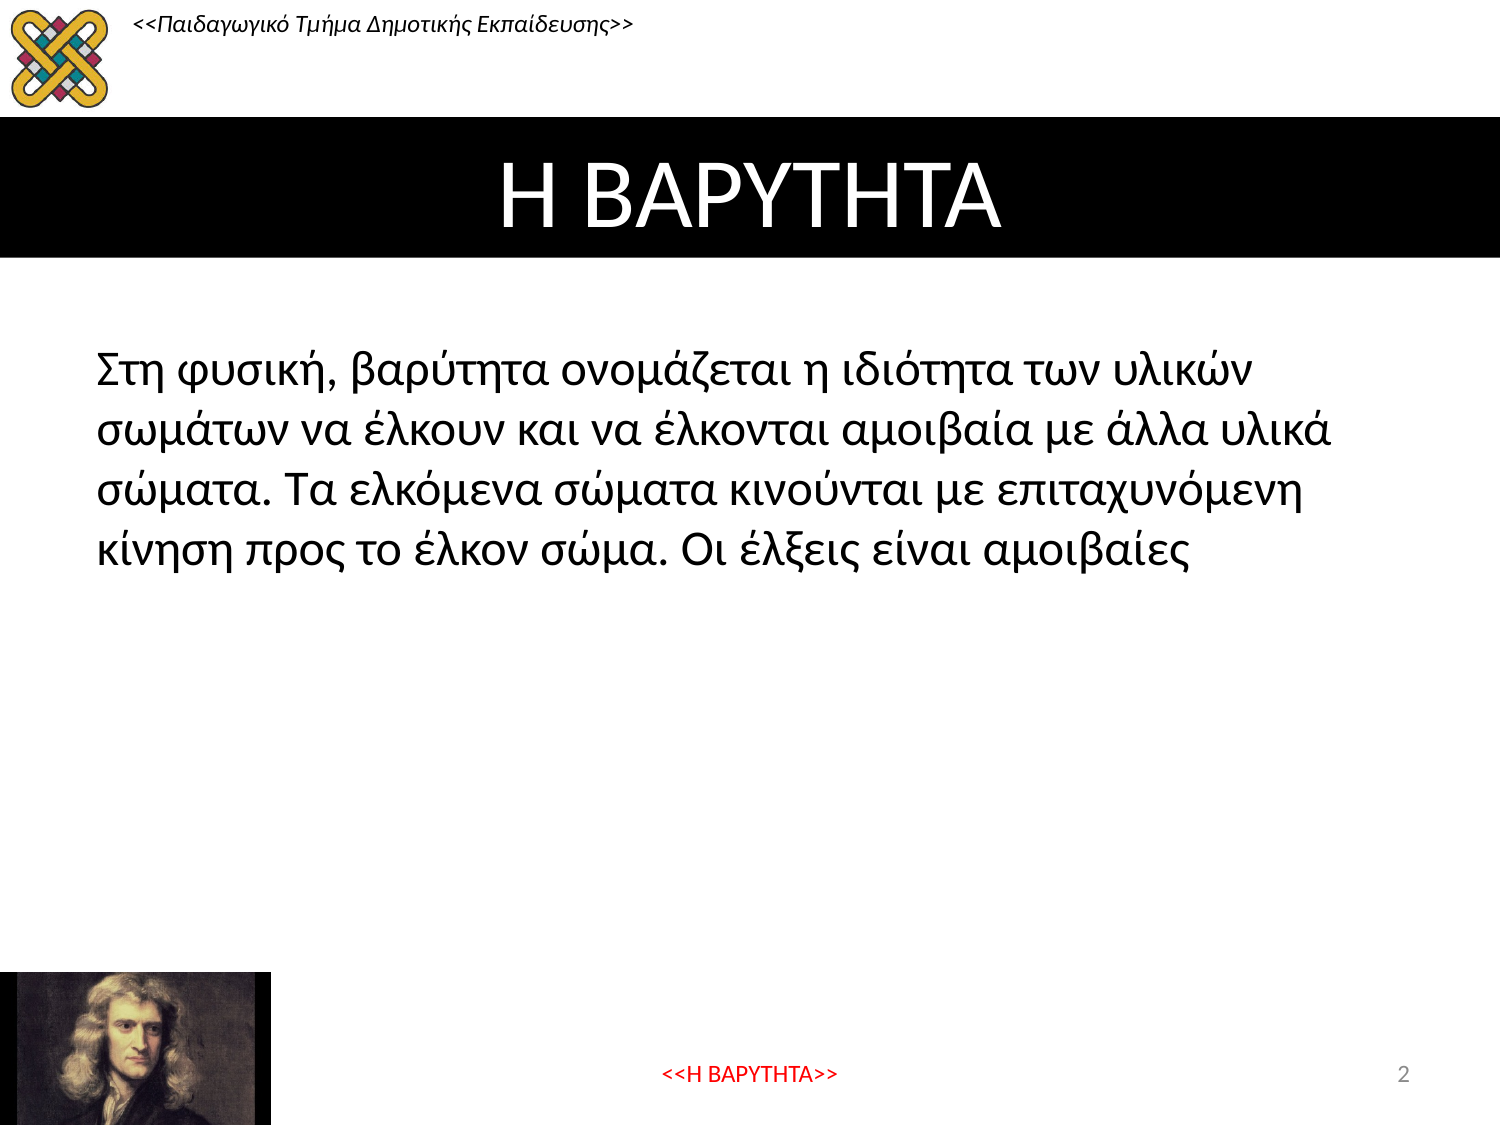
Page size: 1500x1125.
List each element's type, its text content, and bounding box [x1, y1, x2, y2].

picture [0, 972, 271, 1125]
slide_number 2 [1074, 1042, 1425, 1103]
text_box Στη φυσική, βαρύτητα ονομάζεται η ιδιότητα των υλικών σωμάτων να έλκουν και να έλκονται αμοιβαία με άλλα υλικά σώματα. Τα ελκόμενα σώματα κινούνται με επιταχυνόμενη κίνηση προς το έλκον σώμα. Οι έλξεις είναι αμοιβαίες [81, 328, 1407, 583]
footer <<Η ΒΑΡΎΤΗΤΑ>> [512, 1042, 988, 1103]
title Η ΒΑΡΥΤΗΤΑ [0, 117, 1500, 258]
picture [0, 0, 118, 117]
